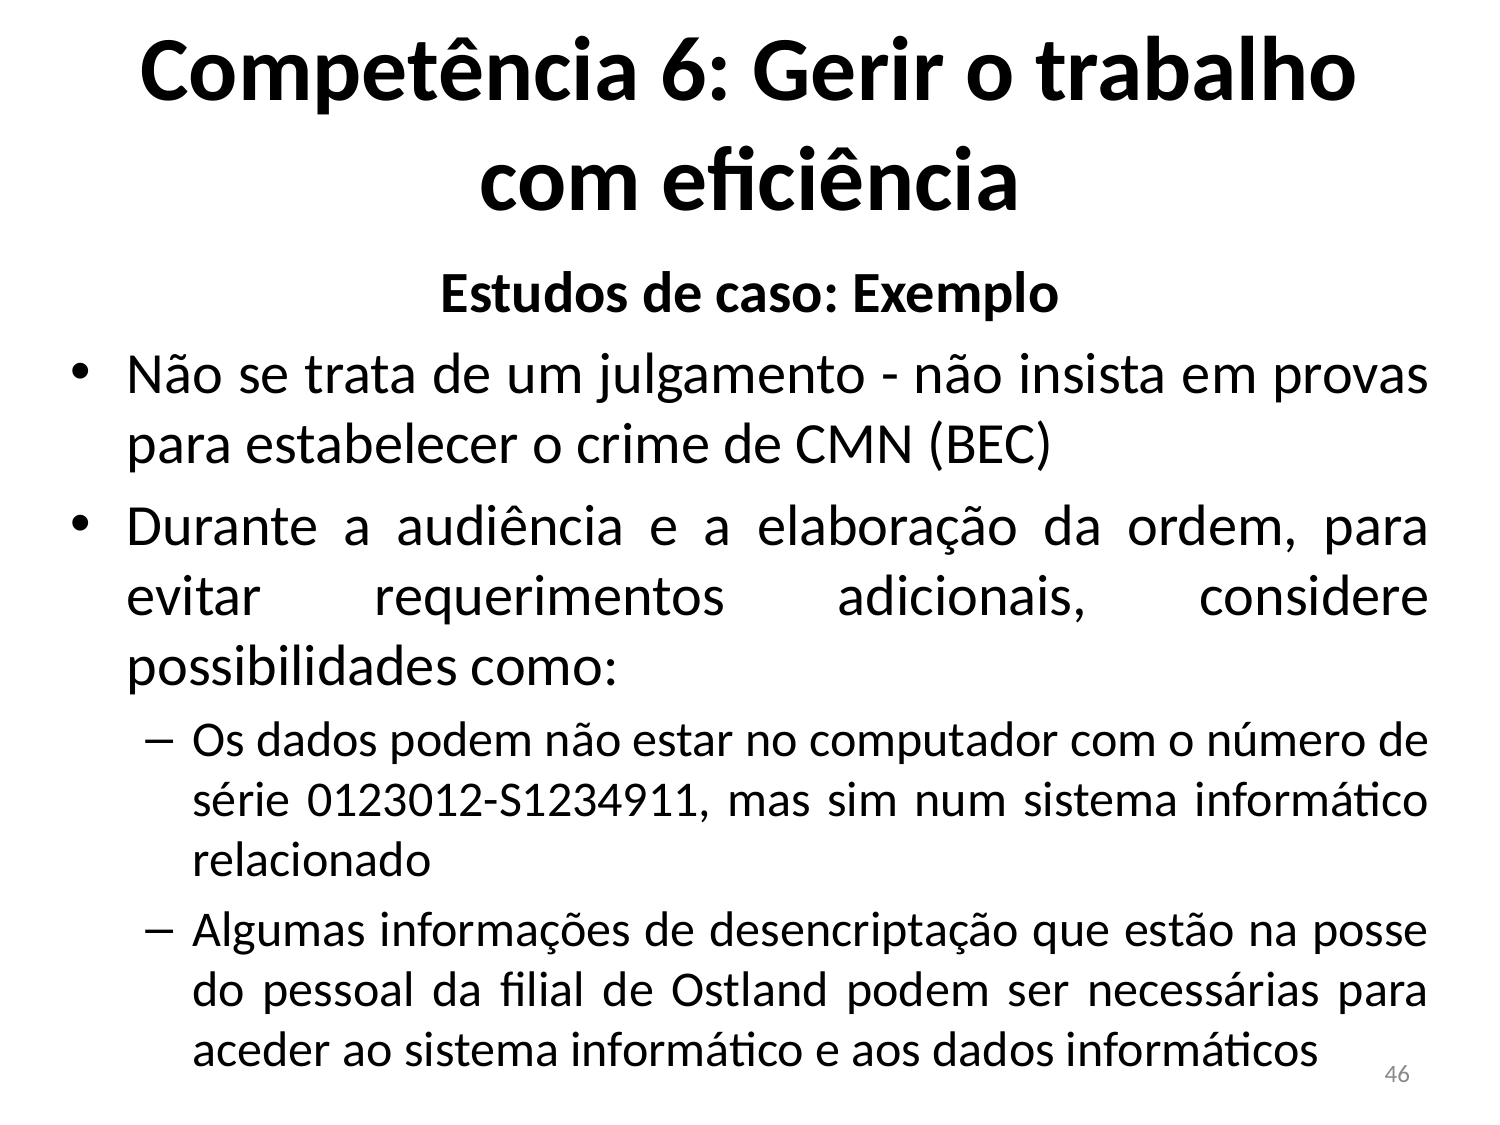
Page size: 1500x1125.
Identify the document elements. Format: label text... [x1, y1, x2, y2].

slide_number 46 [1074, 1042, 1425, 1103]
title Competência 6: Gerir o trabalho com eficiência [75, 24, 1425, 213]
text_box Estudos de caso: Exemplo Não se trata de um julgamento - não insista em provas para estabelecer o crime de CMN (BEC) Durante a audiência e a elaboração da ordem, para evitar requerimentos adicionais, considere possibilidades como: Os dados podem não estar no computador com o número de série 0123012-S1234911, mas sim num sistema informático relacionado Algumas informações de desencriptação que estão na posse do pessoal da filial de Ostland podem ser necessárias para aceder ao sistema informático e aos dados informáticos [55, 246, 1445, 1088]
